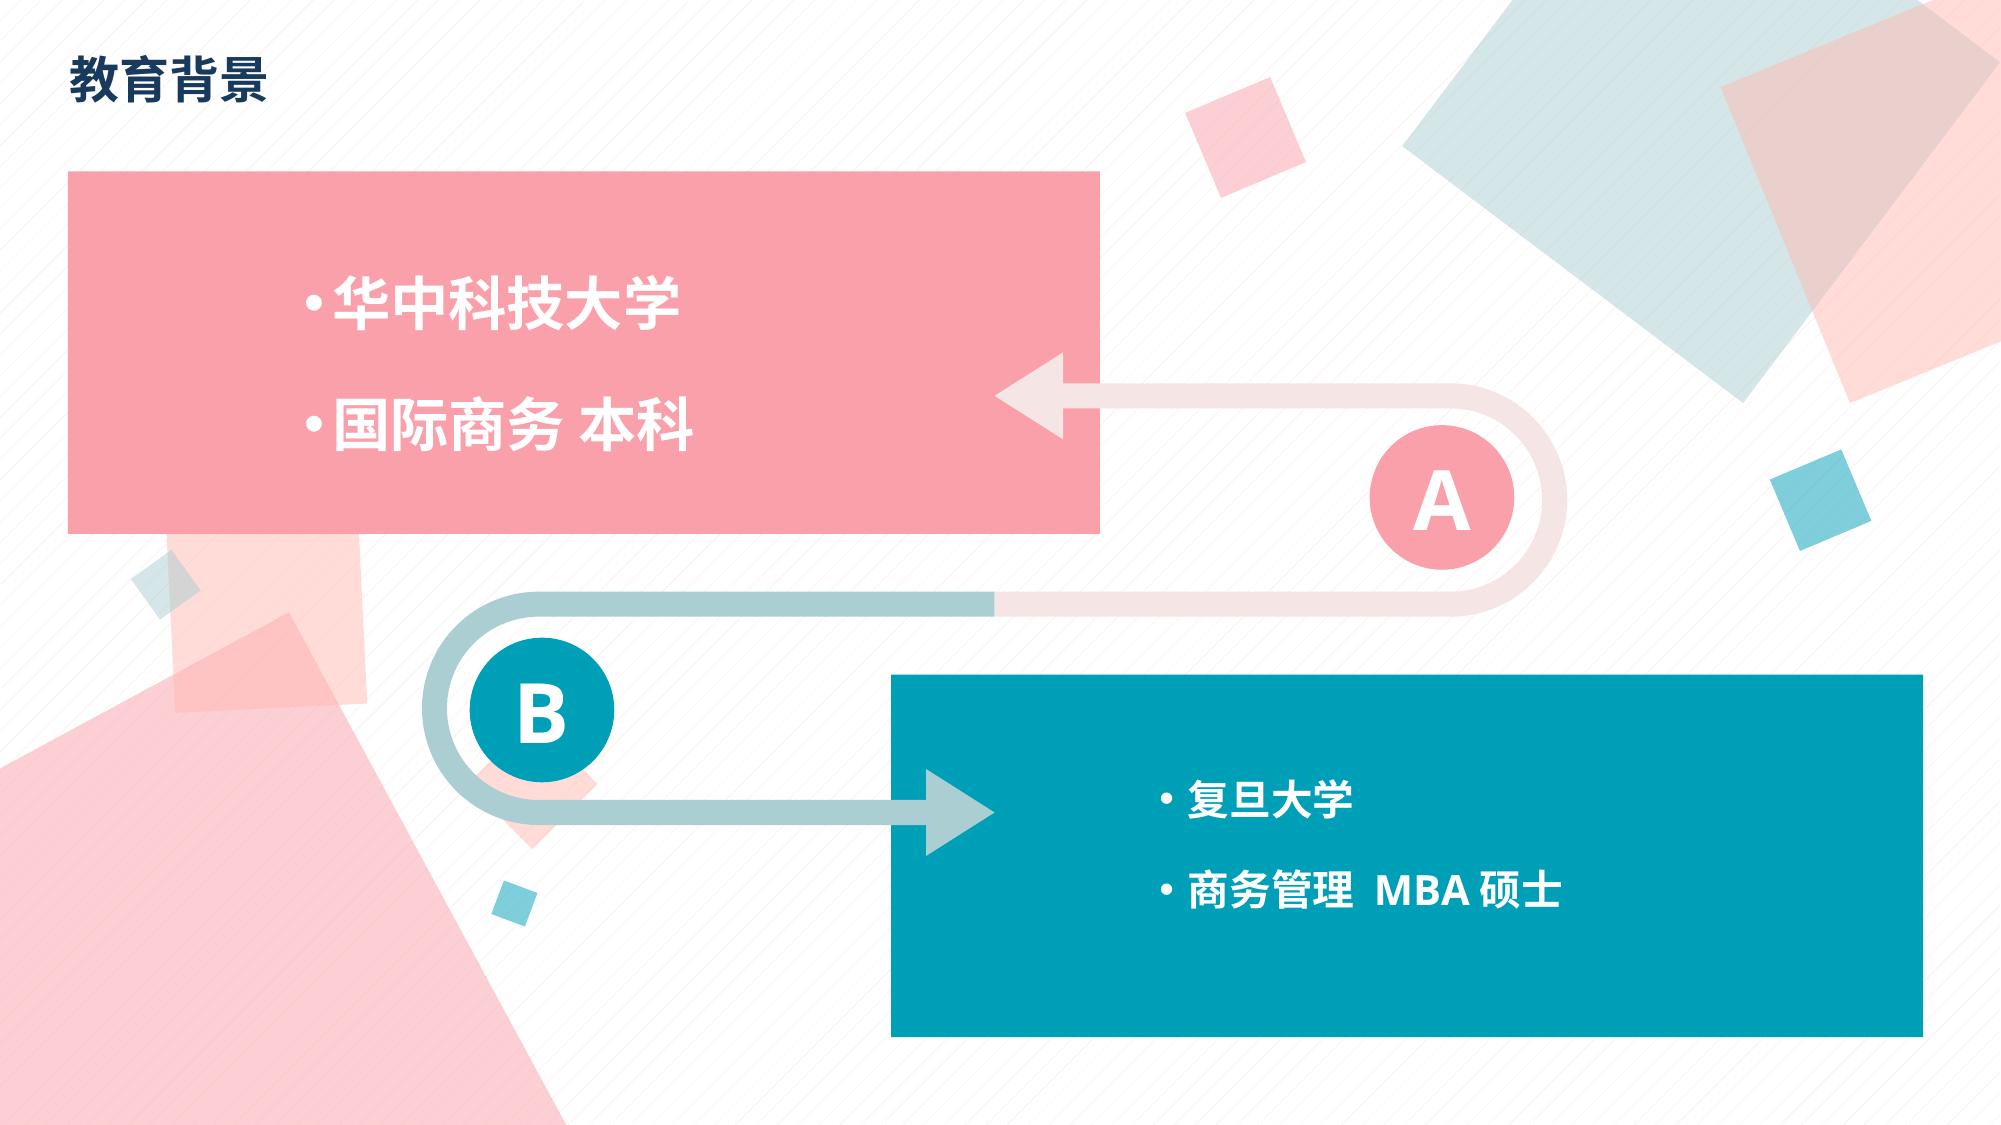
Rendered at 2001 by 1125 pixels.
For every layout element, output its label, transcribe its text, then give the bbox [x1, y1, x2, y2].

text_box [420, 590, 997, 858]
text_box 华中科技大学 国际商务 本科 [289, 225, 740, 386]
text_box [890, 674, 1924, 1038]
text_box B [468, 636, 616, 784]
text_box [67, 170, 1101, 535]
text_box 复旦大学 商务管理 MBA硕士 [1144, 741, 1641, 991]
list 教育背景 [54, 38, 975, 127]
text_box A [1368, 424, 1516, 571]
text_box [992, 350, 1569, 618]
